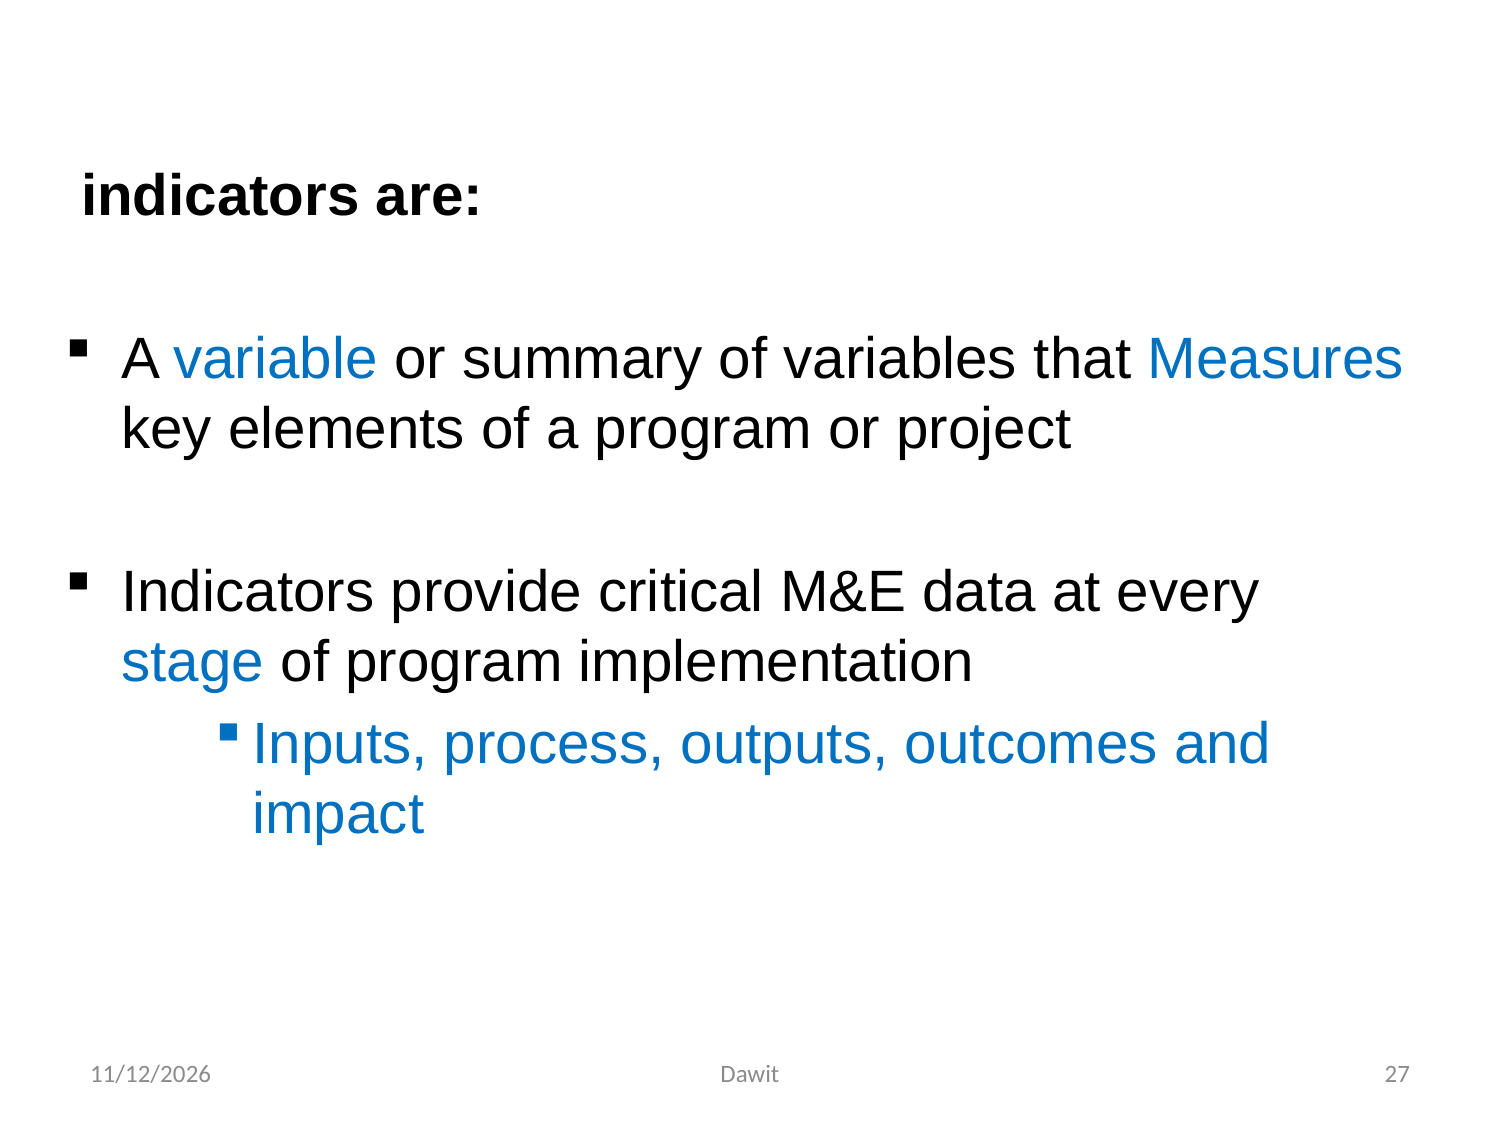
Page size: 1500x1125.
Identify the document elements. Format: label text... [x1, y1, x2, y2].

slide_number 27 [1074, 1042, 1425, 1103]
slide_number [75, 1042, 425, 1103]
footer Dawit [512, 1042, 988, 1103]
list indicators are: A variable or summary of variables that Measures key elements of a program or project Indicators provide critical M&E data at every stage of program implementation Inputs, process, outputs, outcomes and impact [50, 149, 1425, 1005]
